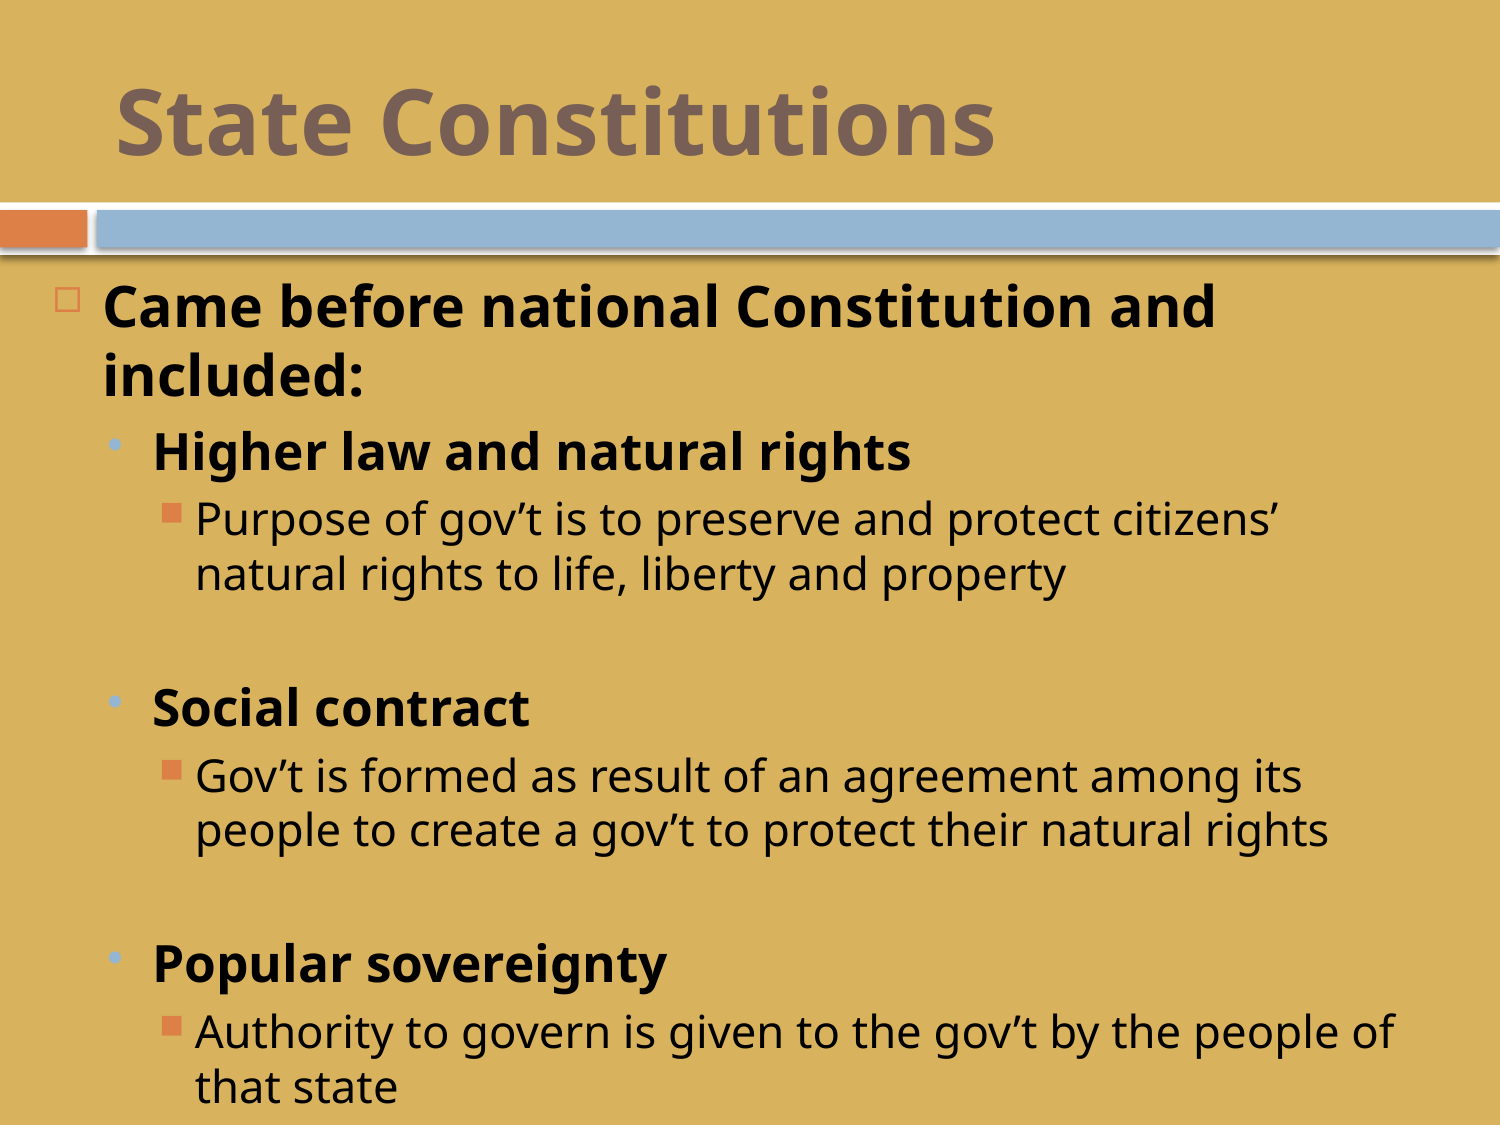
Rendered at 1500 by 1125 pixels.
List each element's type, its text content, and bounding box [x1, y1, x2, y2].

list Came before national Constitution and included: Higher law and natural rights Purpose of gov’t is to preserve and protect citizens’ natural rights to life, liberty and property Social contract Gov’t is formed as result of an agreement among its people to create a gov’t to protect their natural rights Popular sovereignty Authority to govern is given to the gov’t by the people of that state [37, 262, 1438, 1125]
title State Constitutions [100, 37, 1438, 200]
